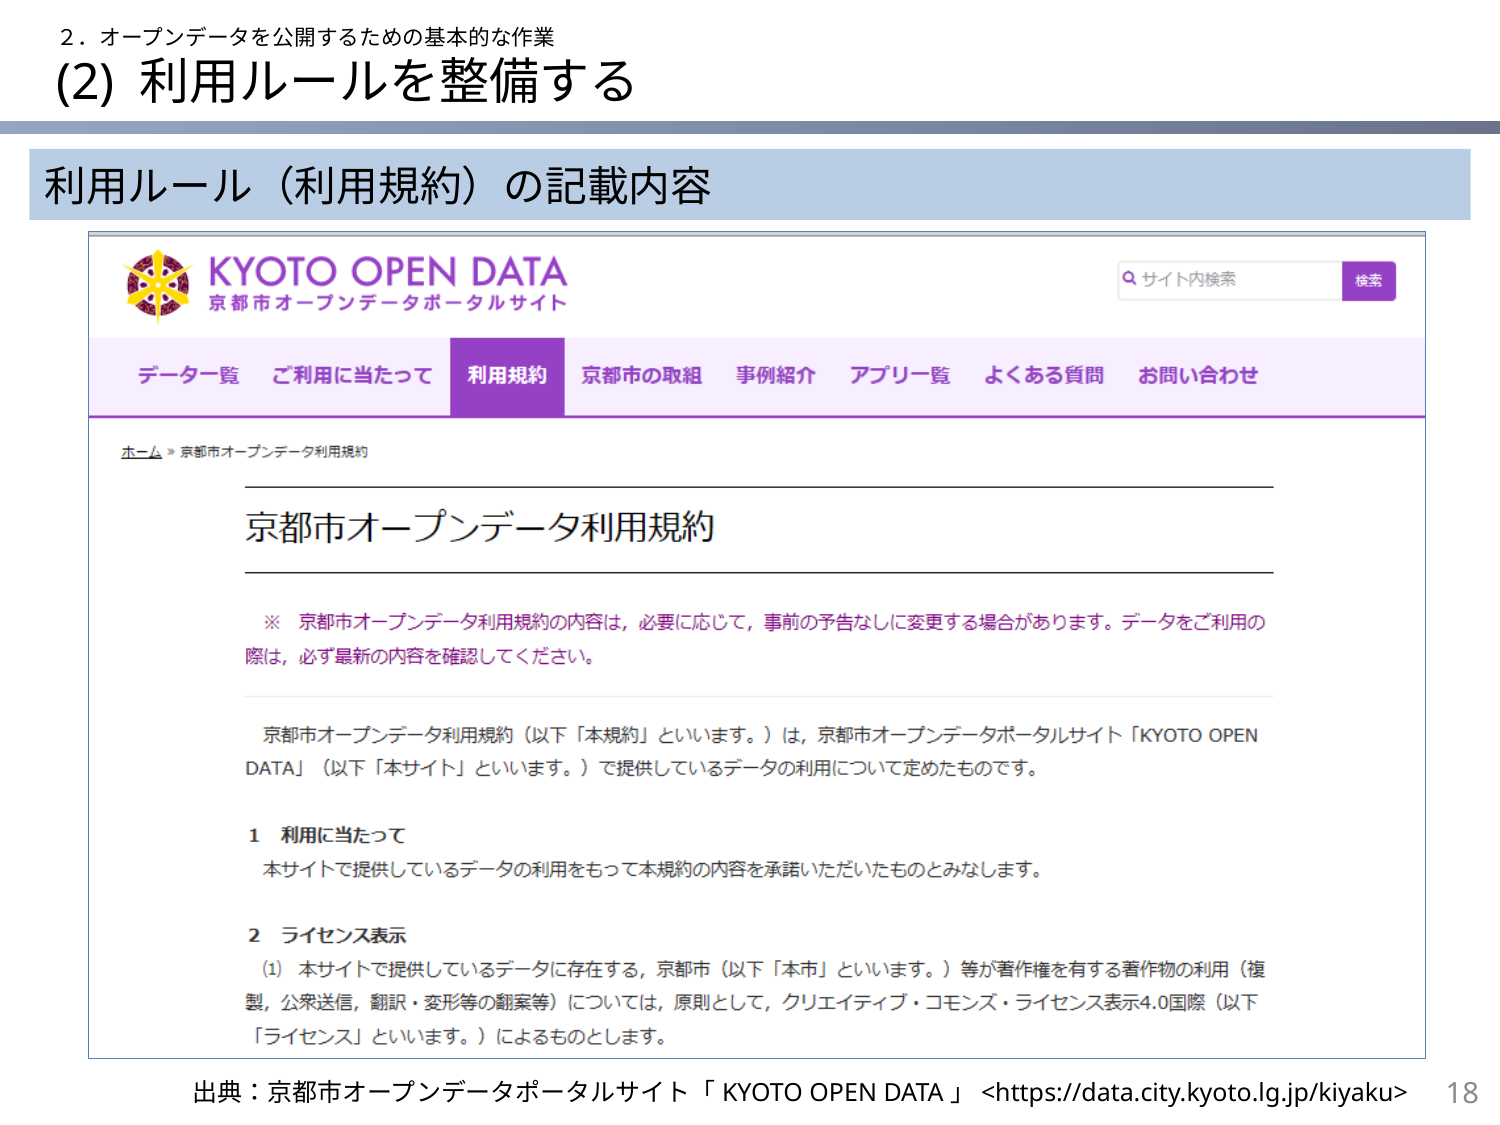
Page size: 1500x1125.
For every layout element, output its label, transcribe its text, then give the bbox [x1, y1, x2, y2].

text_box ２．オープンデータを公開するための基本的な作業 [41, 19, 1471, 58]
slide_number 17 [1424, 1070, 1495, 1118]
text_box 出典：京都市オープンデータポータルサイト「KYOTO OPEN DATA」<https://data.city.kyoto.lg.jp/kiyaku> [5, 1064, 1424, 1118]
text_box 利用ルール（利用規約）の記載内容 [28, 148, 1472, 221]
title (2) 利用ルールを整備する [41, 58, 1459, 119]
picture [88, 231, 1426, 1059]
